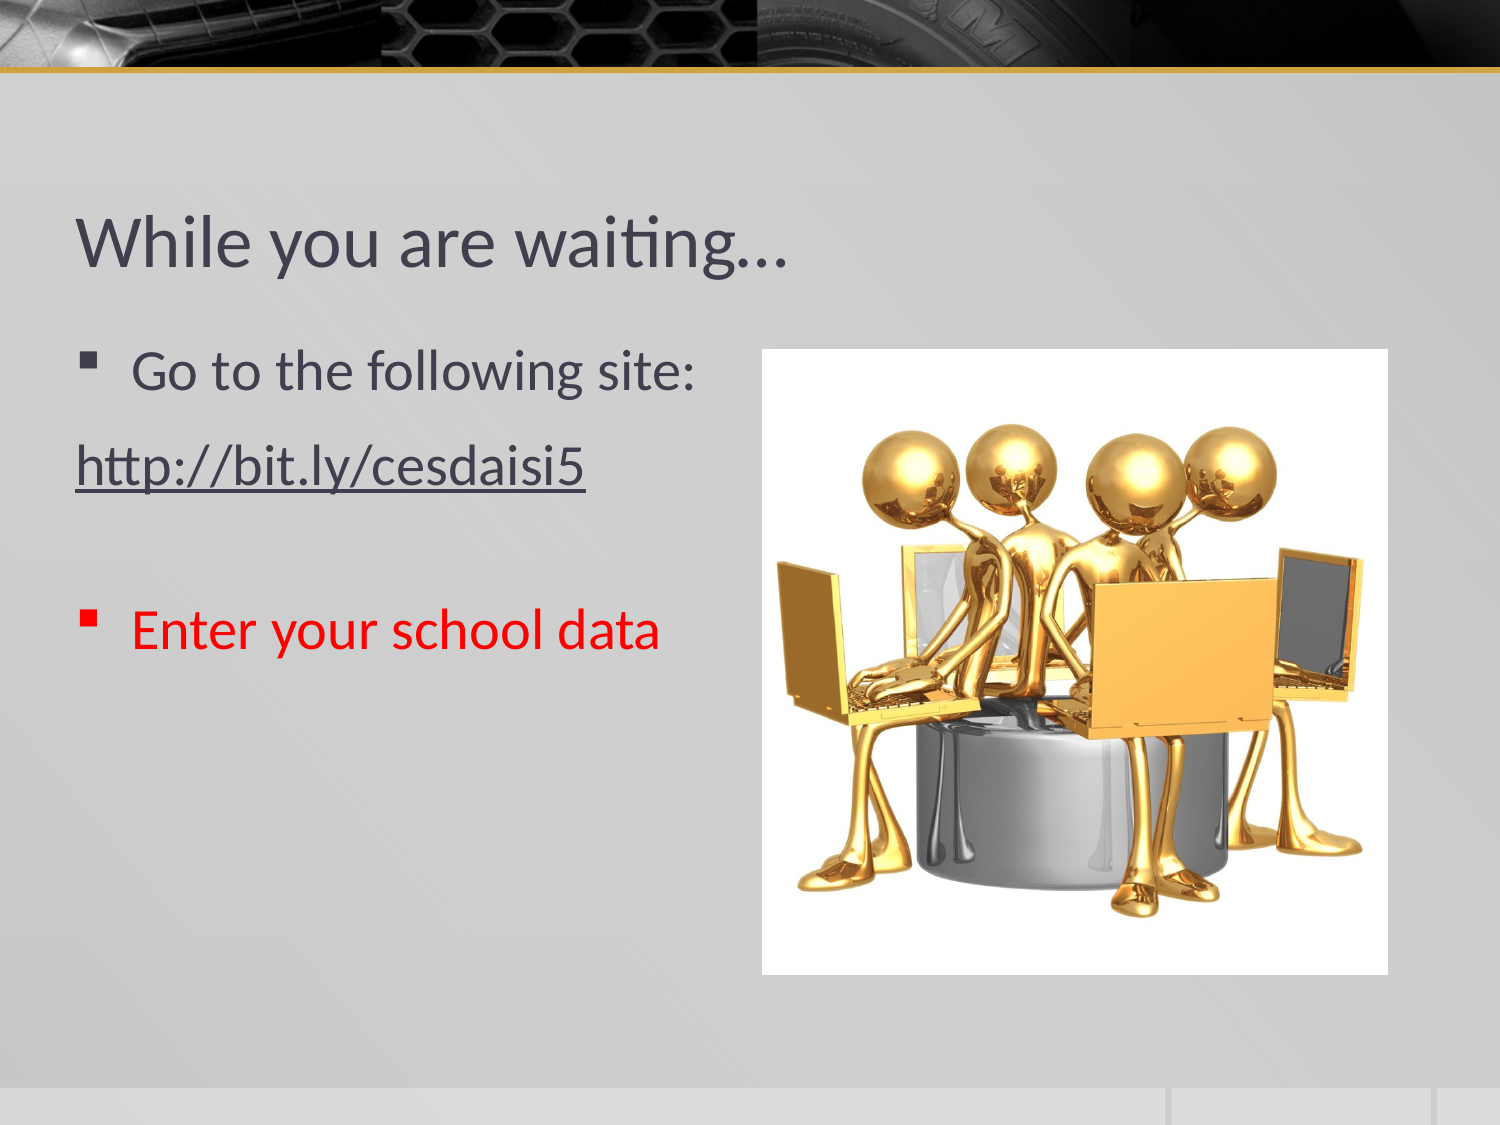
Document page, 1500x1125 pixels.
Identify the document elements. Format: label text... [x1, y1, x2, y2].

title While you are waiting… [75, 162, 1425, 313]
picture [762, 349, 1388, 976]
picture [0, 0, 1500, 67]
list Go to the following site: http://bit.ly/cesdaisi5 Enter your school data [75, 324, 738, 1000]
